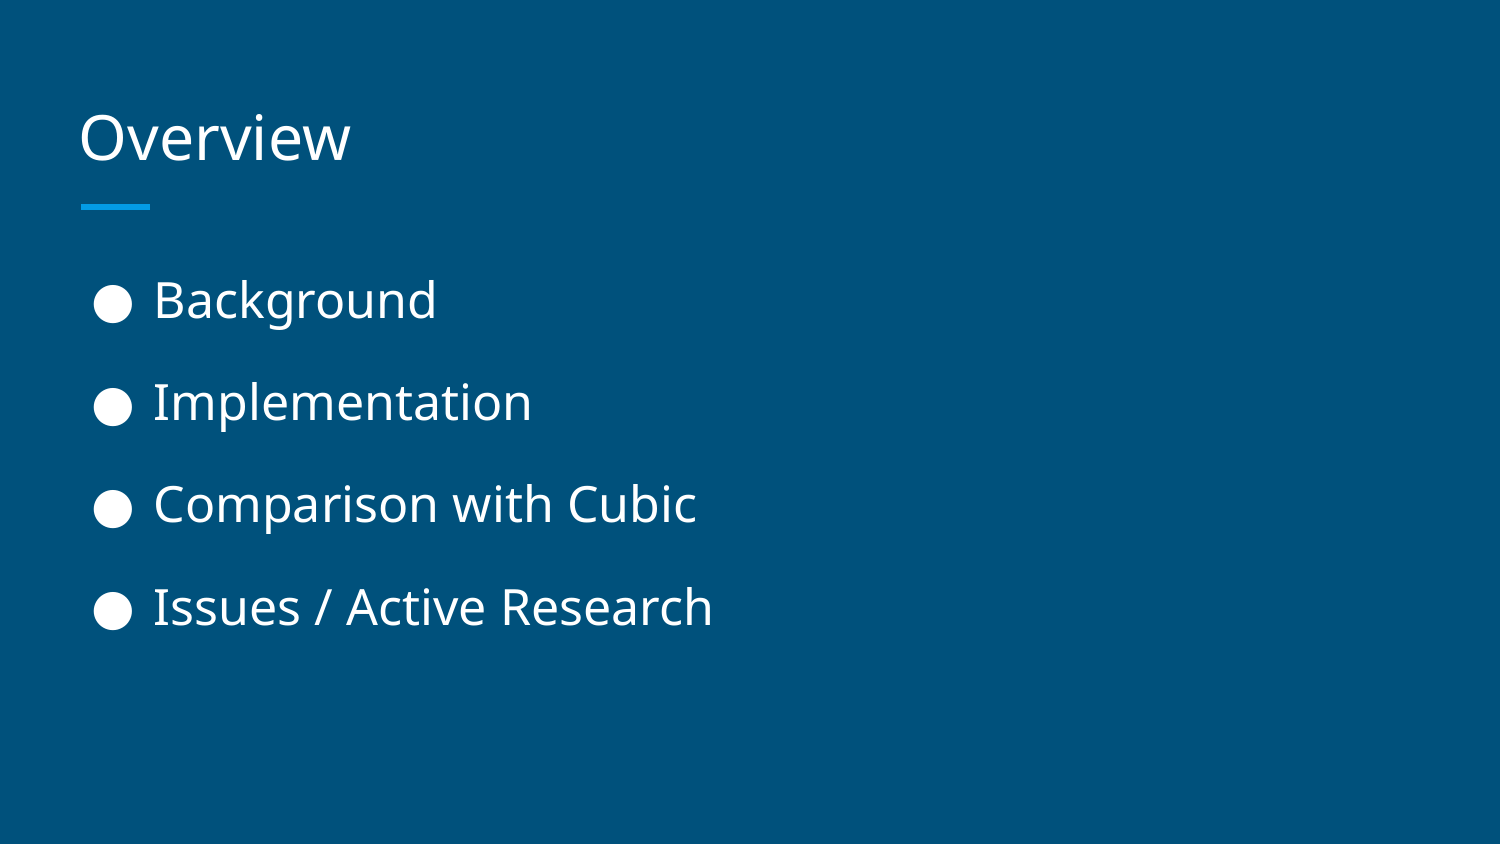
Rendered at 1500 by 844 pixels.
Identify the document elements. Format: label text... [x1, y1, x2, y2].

title Overview [63, 75, 1437, 188]
list Background Implementation Comparison with Cubic Issues / Active Research [63, 244, 1437, 750]
